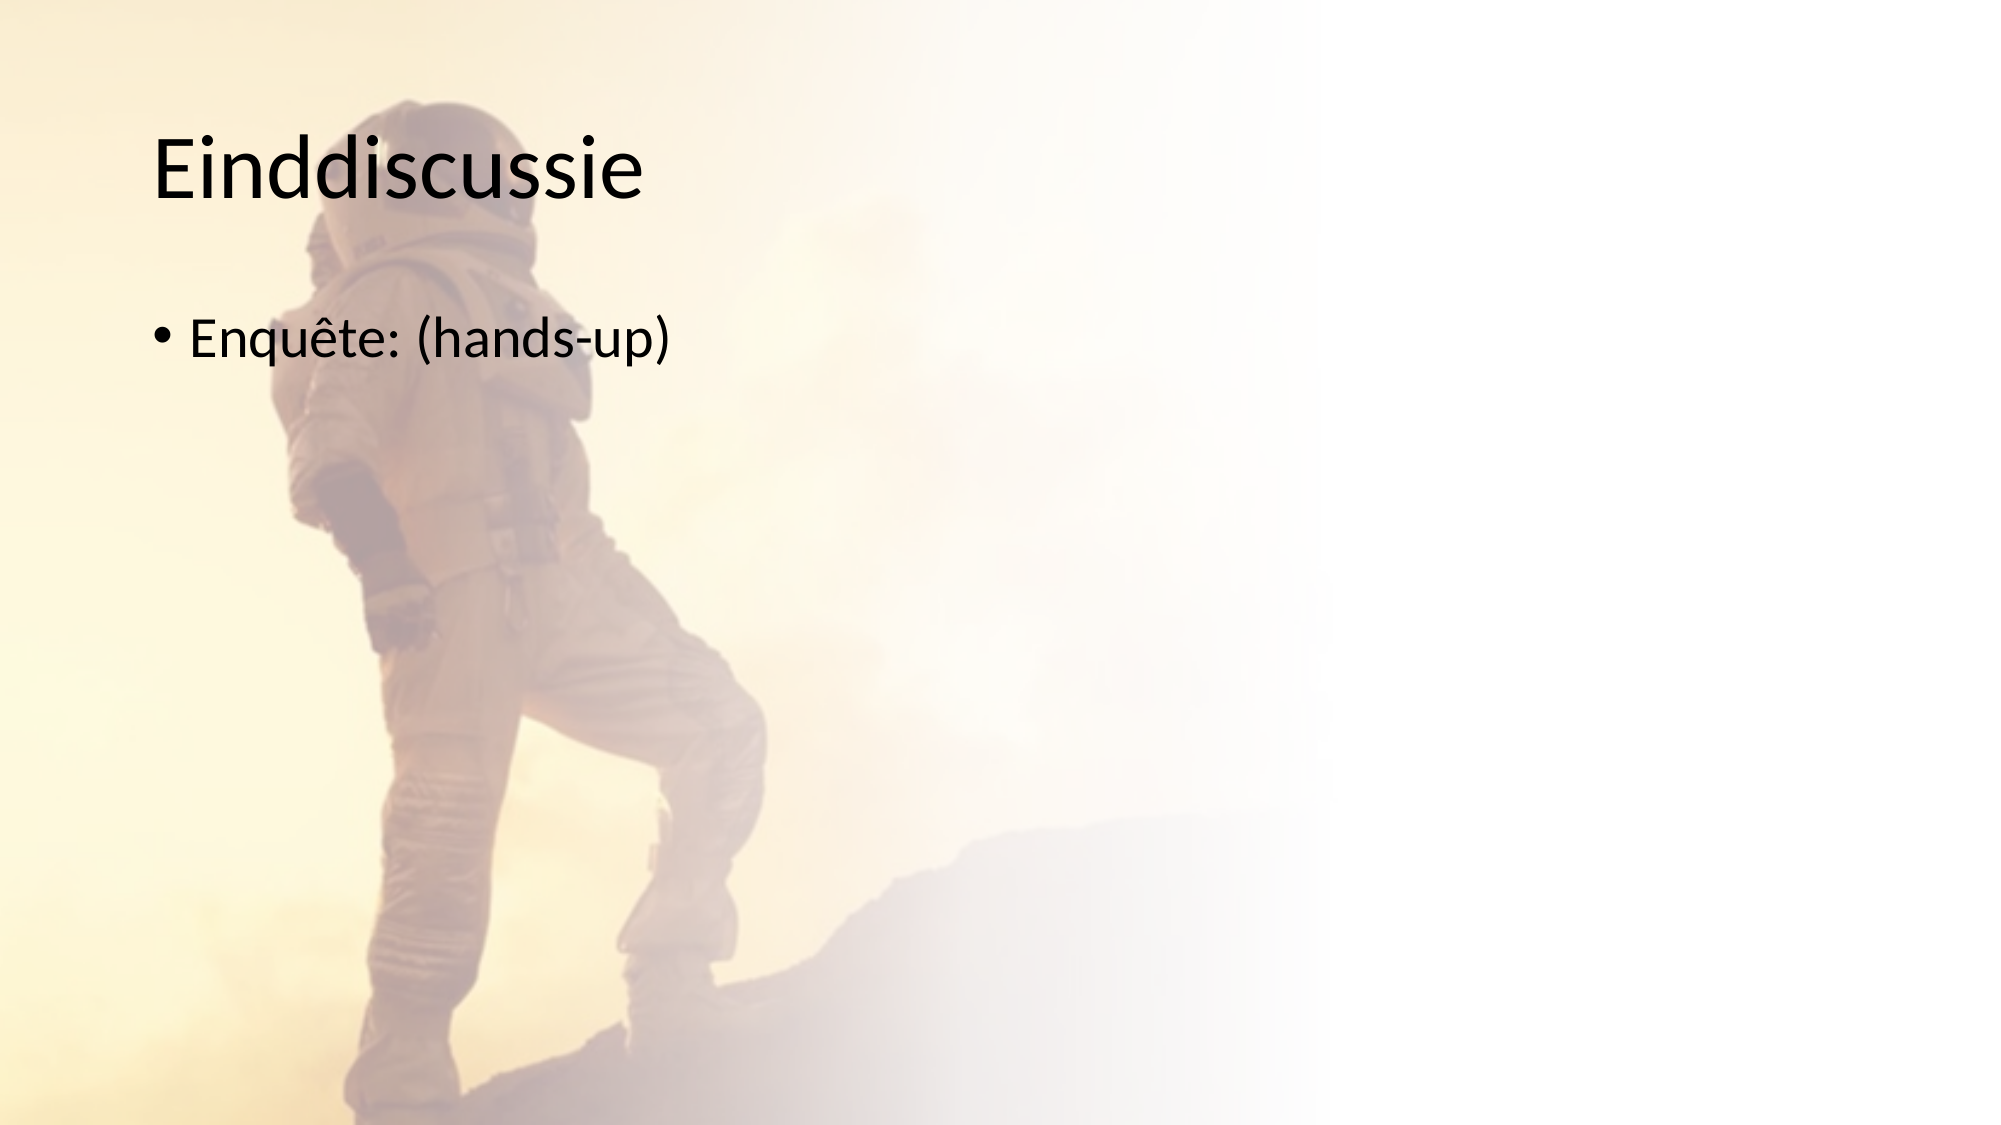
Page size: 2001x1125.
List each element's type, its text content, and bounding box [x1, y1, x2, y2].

title Einddiscussie [137, 59, 1863, 278]
list Enquête: (hands-up) [137, 299, 1863, 1014]
